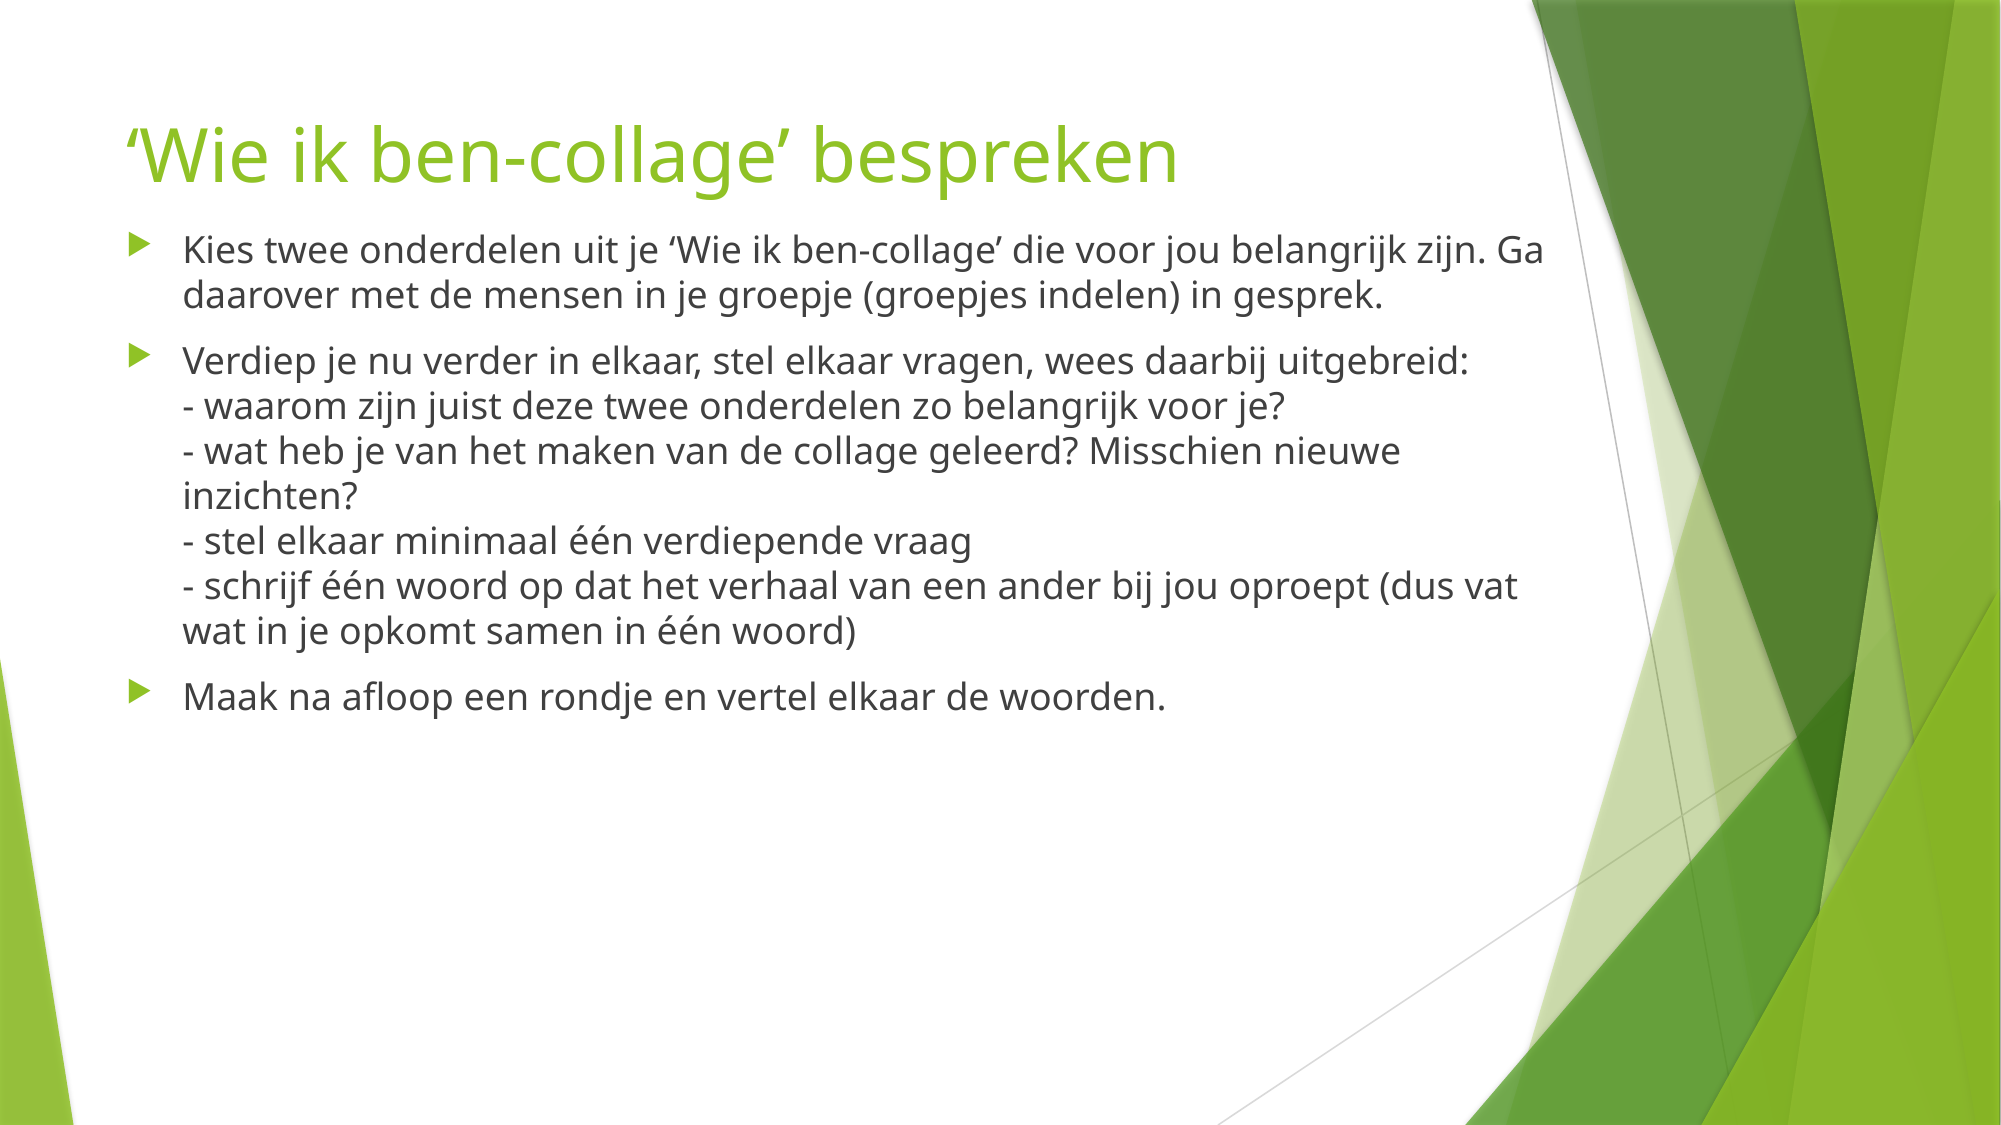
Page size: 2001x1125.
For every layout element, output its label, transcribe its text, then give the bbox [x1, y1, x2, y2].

title ‘Wie ik ben-collage’ bespreken [111, 99, 1522, 218]
list Kies twee onderdelen uit je ‘Wie ik ben-collage’ die voor jou belangrijk zijn. Ga daarover met de mensen in je groepje (groepjes indelen) in gesprek. Verdiep je nu verder in elkaar, stel elkaar vragen, wees daarbij uitgebreid: - waarom zijn juist deze twee onderdelen zo belangrijk voor je? - wat heb je van het maken van de collage geleerd? Misschien nieuwe inzichten? - stel elkaar minimaal één verdiepende vraag - schrijf één woord op dat het verhaal van een ander bij jou oproept (dus vat wat in je opkomt samen in één woord) Maak na afloop een rondje en vertel elkaar de woorden. [111, 218, 1595, 991]
